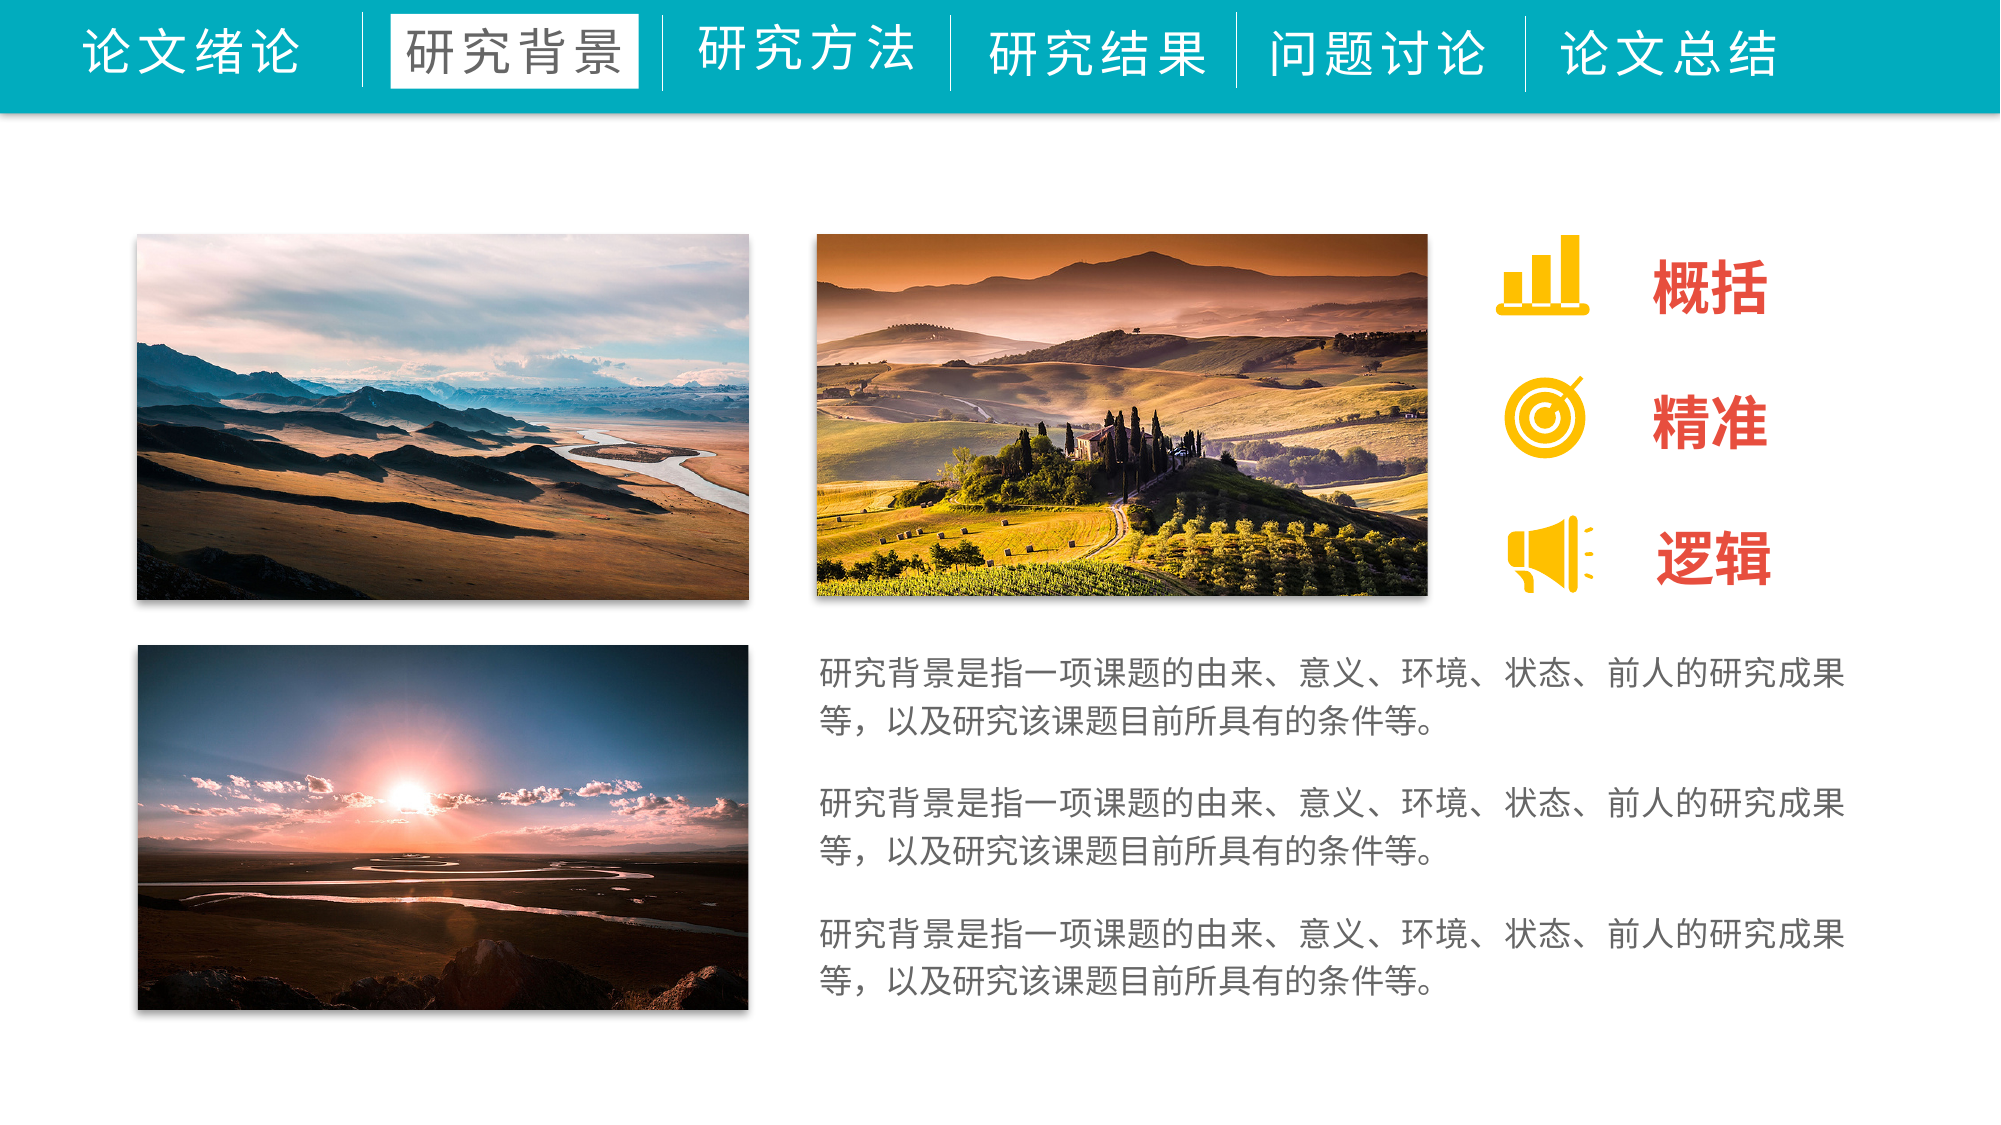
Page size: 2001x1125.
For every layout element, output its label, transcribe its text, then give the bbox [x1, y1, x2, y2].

text_box 问题讨论 [1253, 15, 1522, 90]
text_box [1495, 229, 1792, 330]
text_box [1504, 365, 1792, 466]
text_box 研究背景是指一项课题的由来、意义、环境、状态、前人的研究成果等，以及研究该课题目前所具有的条件等。 [804, 897, 1863, 1008]
picture [816, 234, 1428, 597]
text_box 论文总结 [1545, 15, 1831, 90]
text_box 论文绪论 [66, 12, 339, 88]
text_box 研究背景 [390, 12, 660, 88]
text_box 研究背景是指一项课题的由来、意义、环境、状态、前人的研究成果等，以及研究该课题目前所具有的条件等。 [804, 637, 1863, 748]
text_box 研究背景是指一项课题的由来、意义、环境、状态、前人的研究成果等，以及研究该课题目前所具有的条件等。 [804, 767, 1863, 878]
picture [137, 234, 749, 600]
text_box [0, 0, 2000, 114]
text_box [1507, 500, 1796, 601]
picture [137, 645, 749, 1010]
text_box 研究结果 [973, 15, 1231, 90]
text_box 研究方法 [682, 9, 951, 85]
